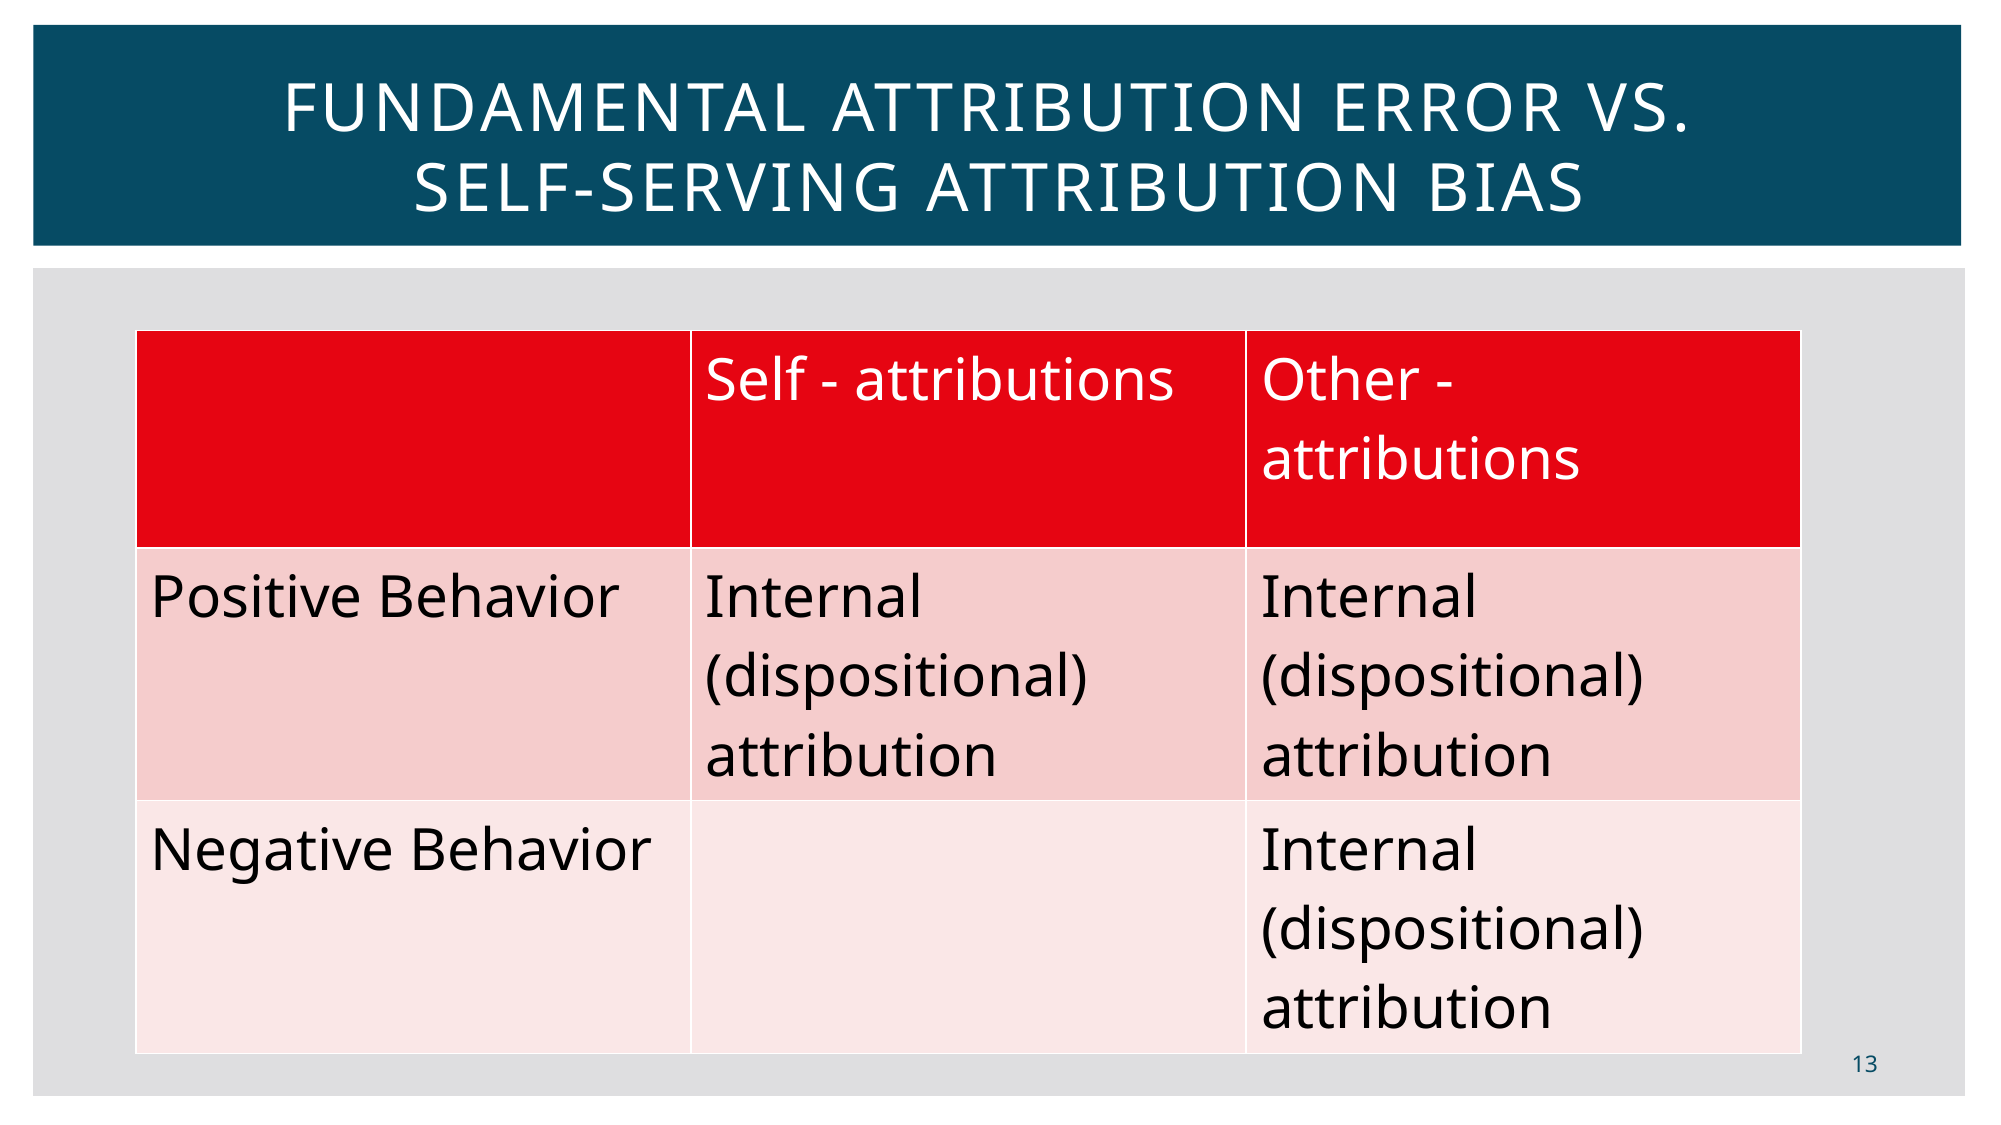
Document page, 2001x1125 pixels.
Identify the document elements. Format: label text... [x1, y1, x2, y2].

table_header Other - attributions [1247, 331, 1800, 547]
table_header [137, 331, 690, 547]
table_cell Internal (dispositional) attribution [1247, 801, 1800, 1053]
table_cell Internal (dispositional) attribution [692, 549, 1245, 800]
table_header Self - attributions [692, 331, 1245, 547]
title Fundamental Attribution error VS. Self-serving attribution bias [83, 58, 1917, 232]
table_cell [692, 801, 1245, 1053]
table_cell Positive Behavior [137, 549, 690, 800]
table_cell Internal (dispositional) attribution [1247, 549, 1800, 800]
slide_number 13 [1800, 1041, 1930, 1089]
table_cell Negative Behavior [137, 801, 690, 1053]
